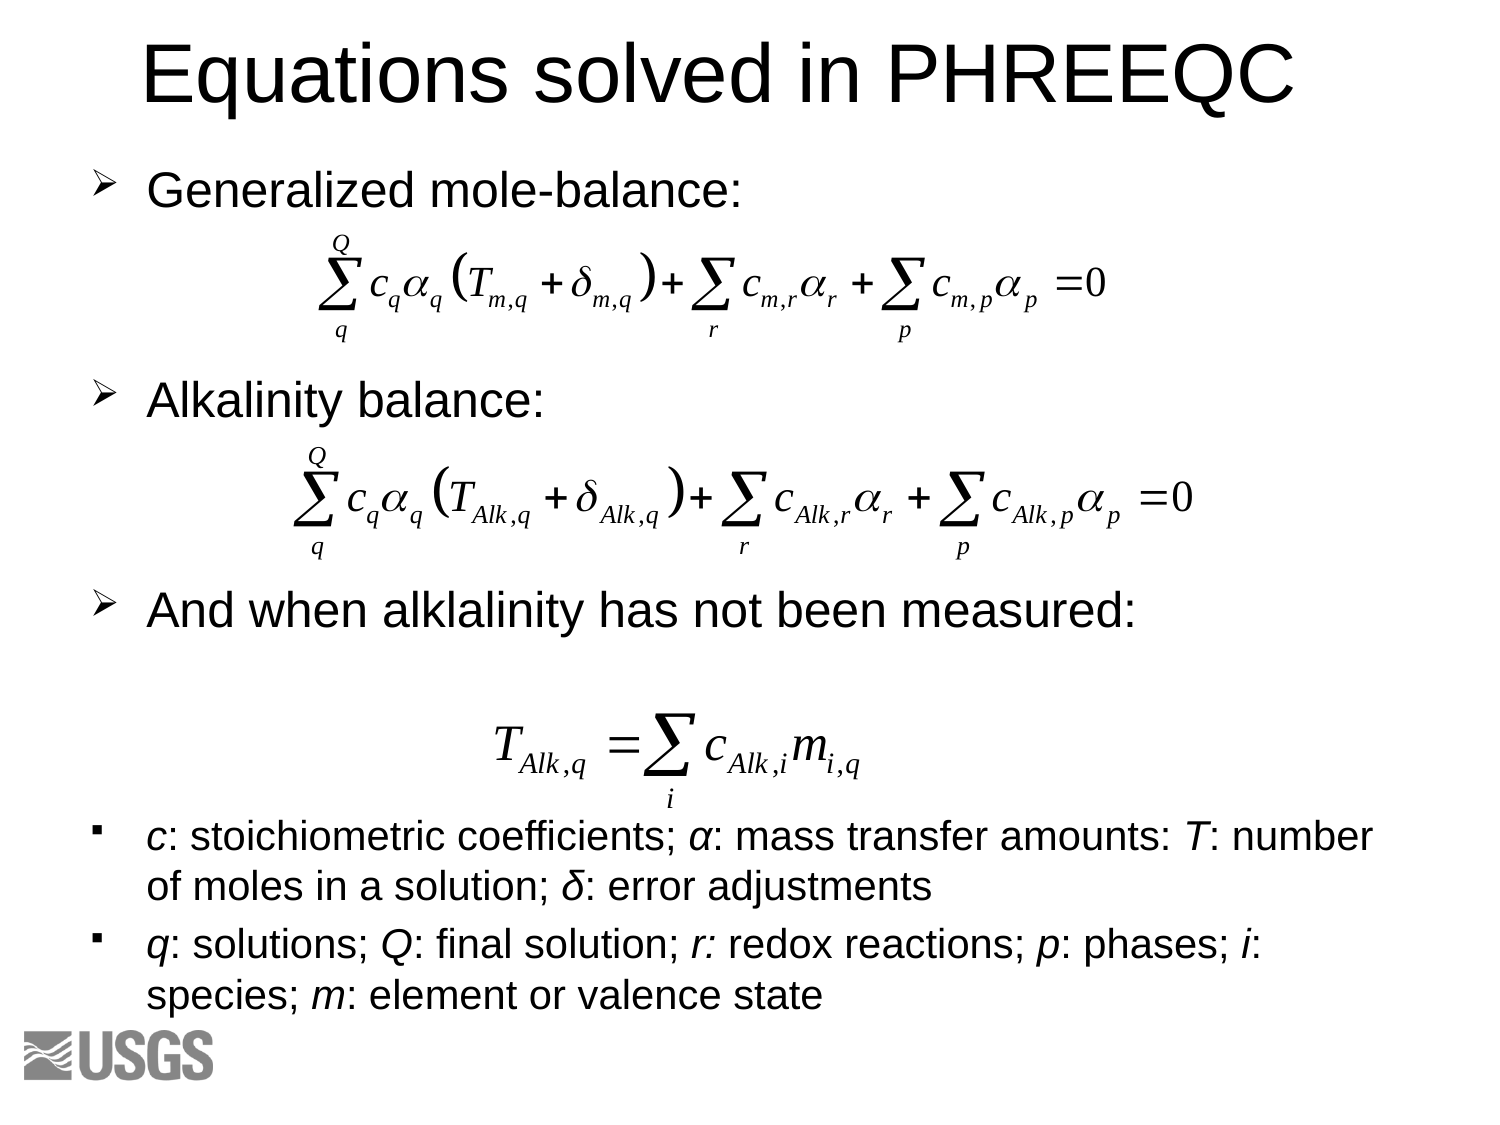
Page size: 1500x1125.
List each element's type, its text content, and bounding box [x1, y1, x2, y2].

title Equations solved in PHREEQC [62, 0, 1376, 138]
list Generalized mole-balance: Alkalinity balance: And when alklalinity has not been measured: c: stoichiometric coefficients; α: mass transfer amounts: T: number of moles in a solution; δ: error adjustments q: solutions; Q: final solution; r: redox reactions; p: phases; i: species; m: element or valence state [74, 149, 1426, 1088]
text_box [312, 224, 1113, 351]
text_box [287, 437, 1201, 568]
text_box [487, 674, 876, 820]
